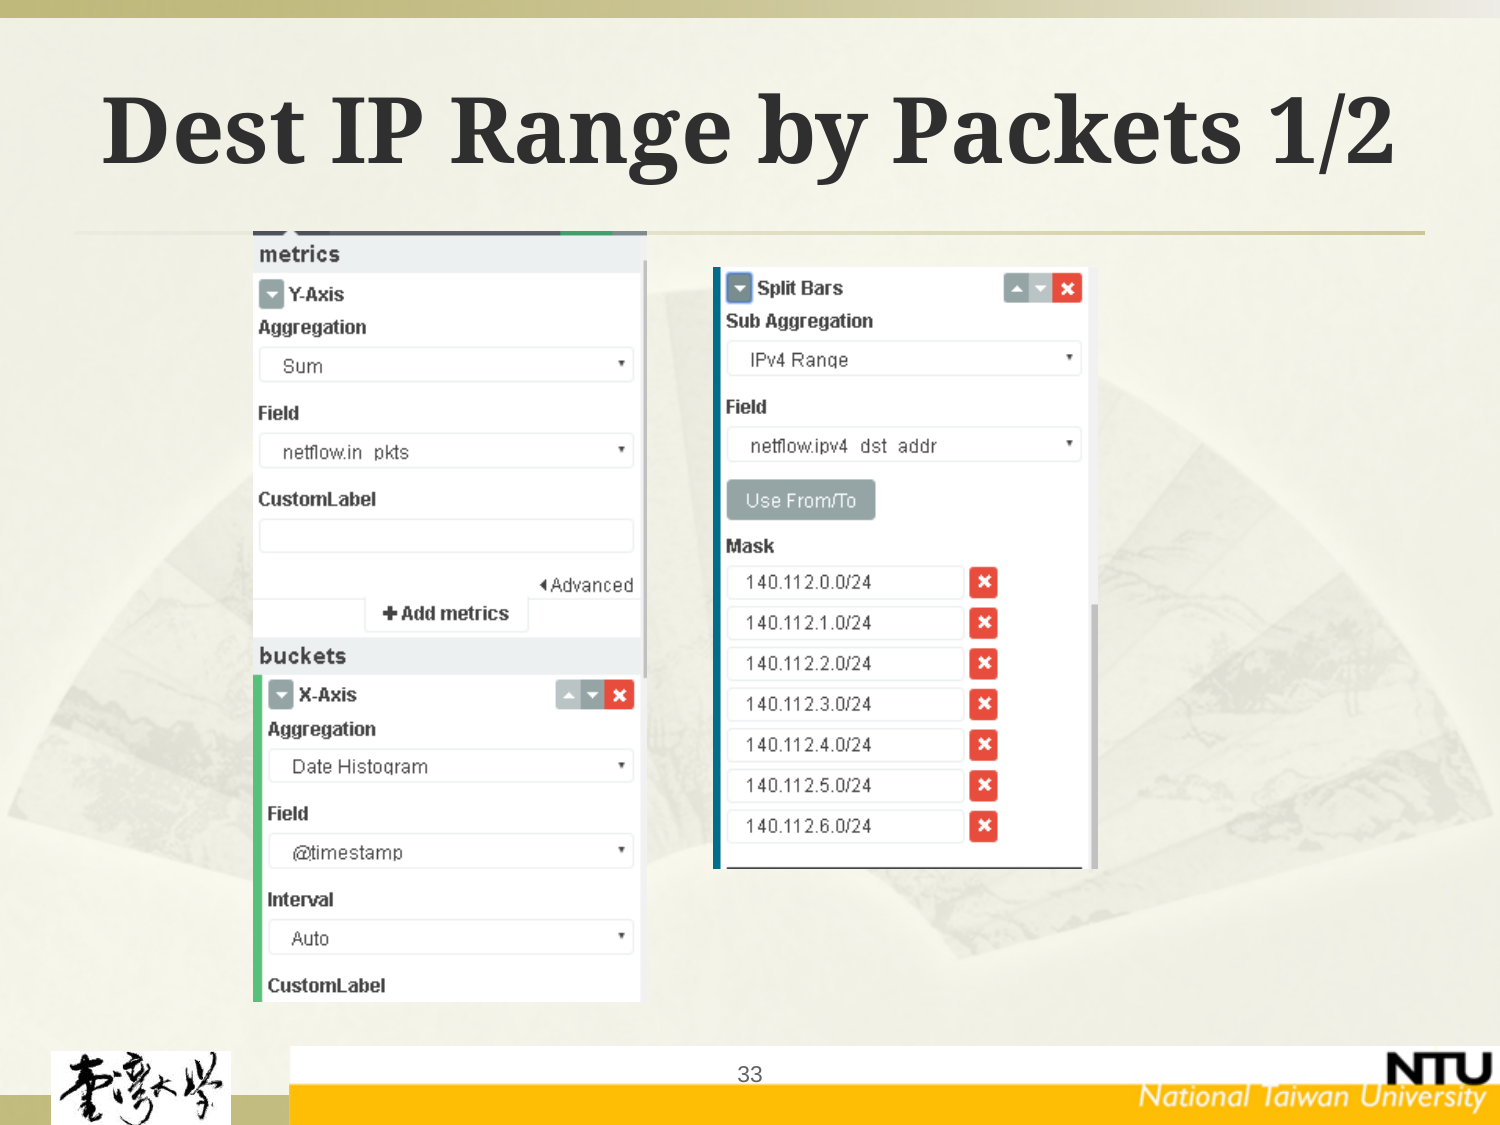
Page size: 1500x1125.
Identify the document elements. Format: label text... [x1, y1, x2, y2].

slide_number 33 [675, 1050, 825, 1097]
picture [721, 266, 1099, 870]
title Dest IP Range by Packets 1/2 [75, 45, 1425, 209]
picture [51, 1051, 231, 1125]
picture [253, 231, 647, 1003]
picture [289, 1046, 1500, 1125]
